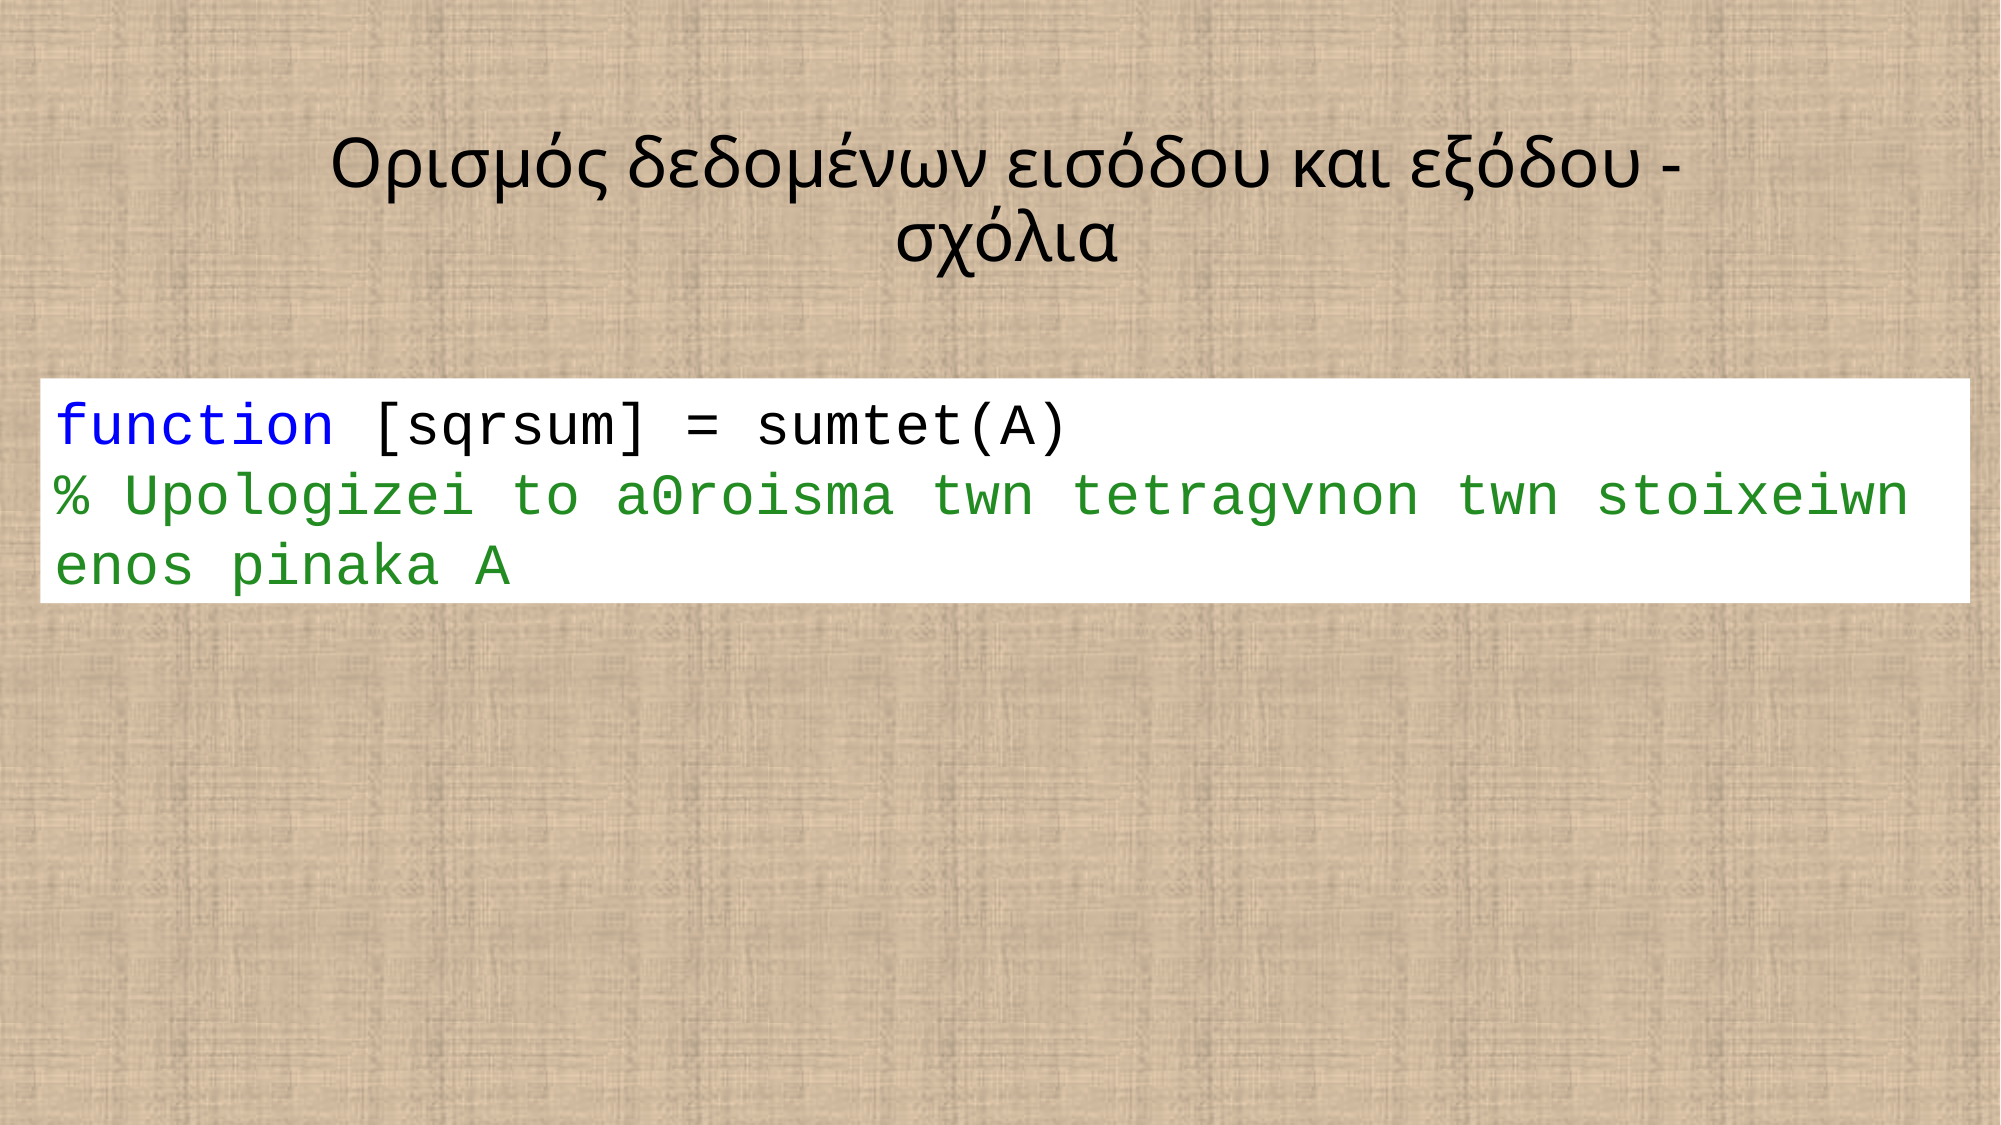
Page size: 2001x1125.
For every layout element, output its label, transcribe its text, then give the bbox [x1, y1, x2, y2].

text_box function [sqrsum] = sumtet(A) % Upologizei to a0roisma twn tetragvnon twn stoixeiwn enos pinaka A [40, 378, 1971, 604]
title Ορισμός δεδομένων εισόδου και εξόδου - σχόλια [256, 42, 1757, 285]
